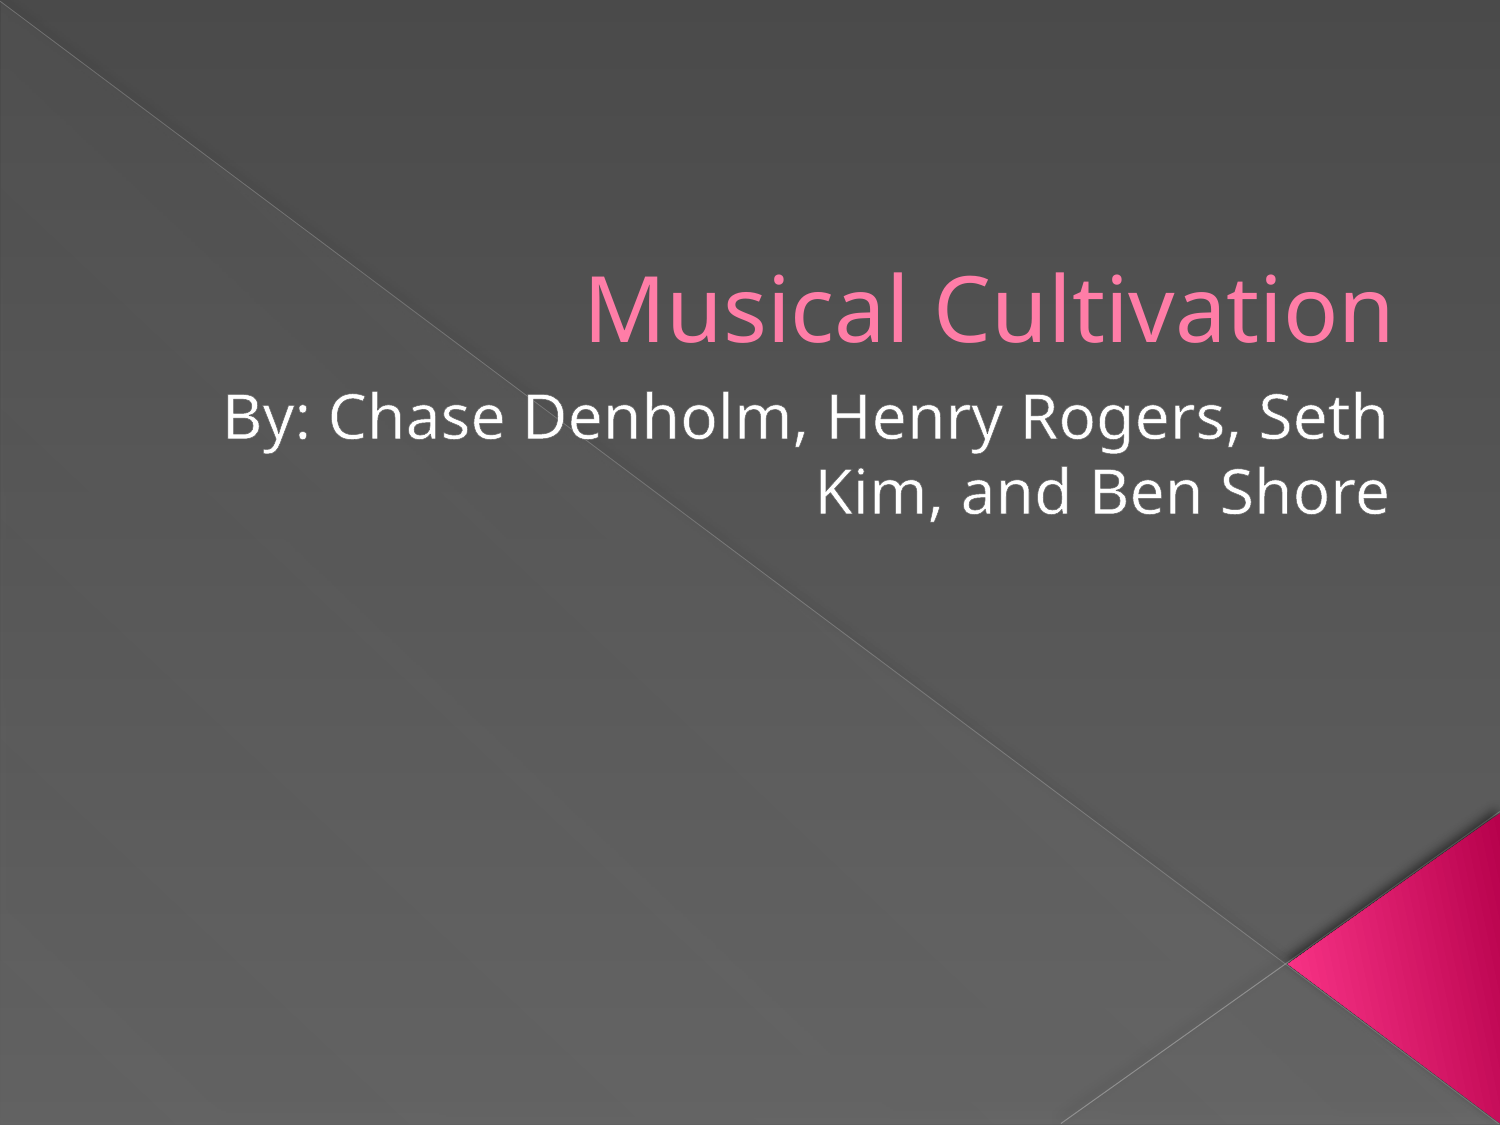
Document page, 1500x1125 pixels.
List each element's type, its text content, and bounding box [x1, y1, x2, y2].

subtitle By: Chase Denholm, Henry Rogers, Seth Kim, and Ben Shore [88, 369, 1412, 657]
title Musical Cultivation [88, 127, 1412, 369]
